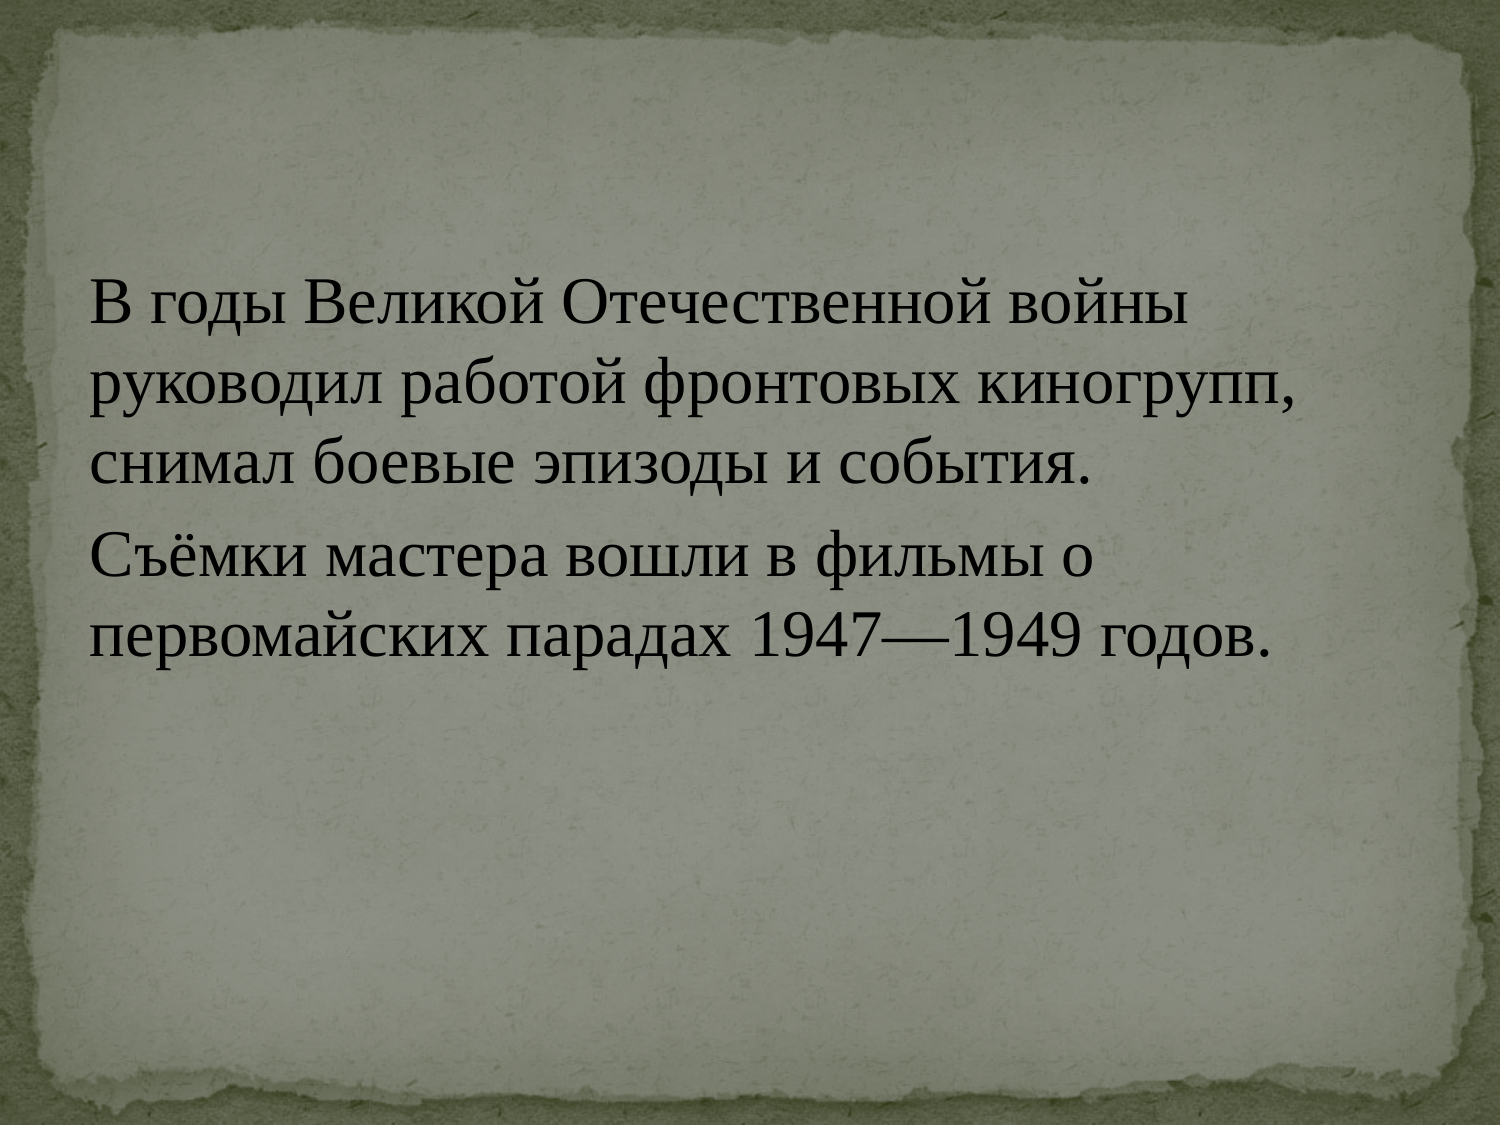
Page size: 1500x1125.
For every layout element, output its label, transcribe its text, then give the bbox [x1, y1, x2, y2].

list В годы Великой Отечественной войны руководил работой фронтовых киногрупп, снимал боевые эпизоды и события. Съёмки мастера вошли в фильмы о первомайских парадах 1947—1949 годов. [75, 249, 1425, 1000]
